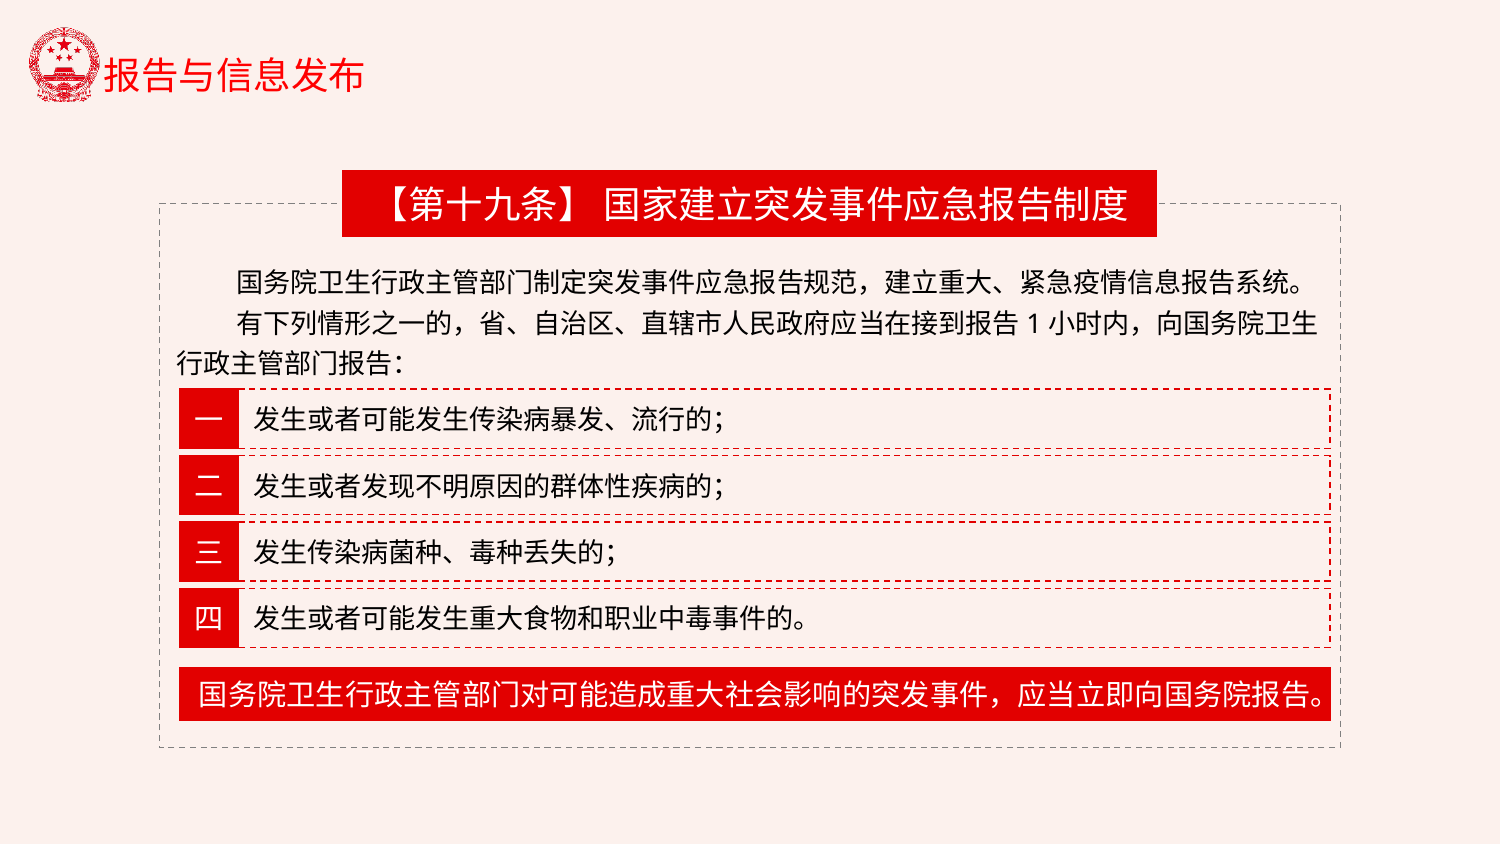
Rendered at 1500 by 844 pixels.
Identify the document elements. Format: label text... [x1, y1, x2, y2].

text_box 【第十九条】 国家建立突发事件应急报告制度 [342, 170, 1158, 237]
picture [25, 24, 105, 108]
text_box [179, 455, 1331, 515]
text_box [179, 588, 1331, 648]
text_box 国务院卫生行政主管部门制定突发事件应急报告规范，建立重大、紧急疫情信息报告系统。 有下列情形之一的，省、自治区、直辖市人民政府应当在接到报告1小时内，向国务院卫生行政主管部门报告： [164, 252, 1335, 385]
text_box 国务院卫生行政主管部门对可能造成重大社会影响的突发事件，应当立即向国务院报告。 [178, 667, 1331, 722]
text_box [158, 202, 1342, 748]
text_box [179, 521, 1331, 582]
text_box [179, 389, 1331, 449]
